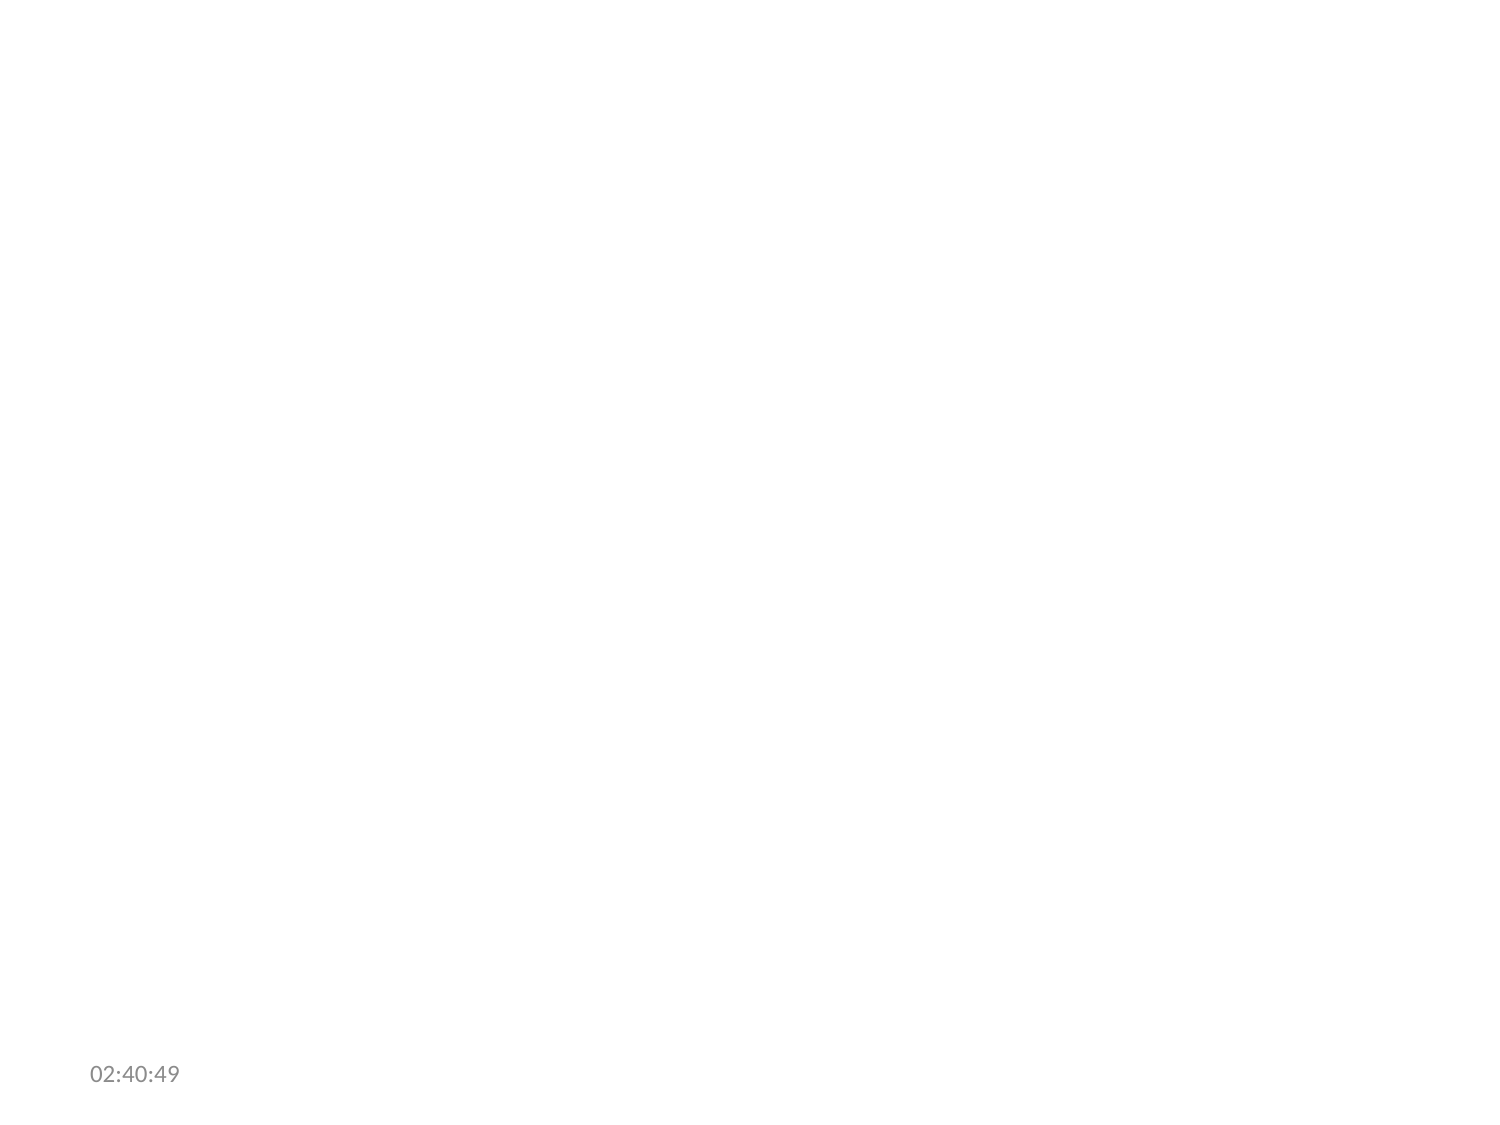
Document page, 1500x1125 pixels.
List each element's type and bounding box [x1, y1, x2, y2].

slide_number [75, 1042, 425, 1103]
